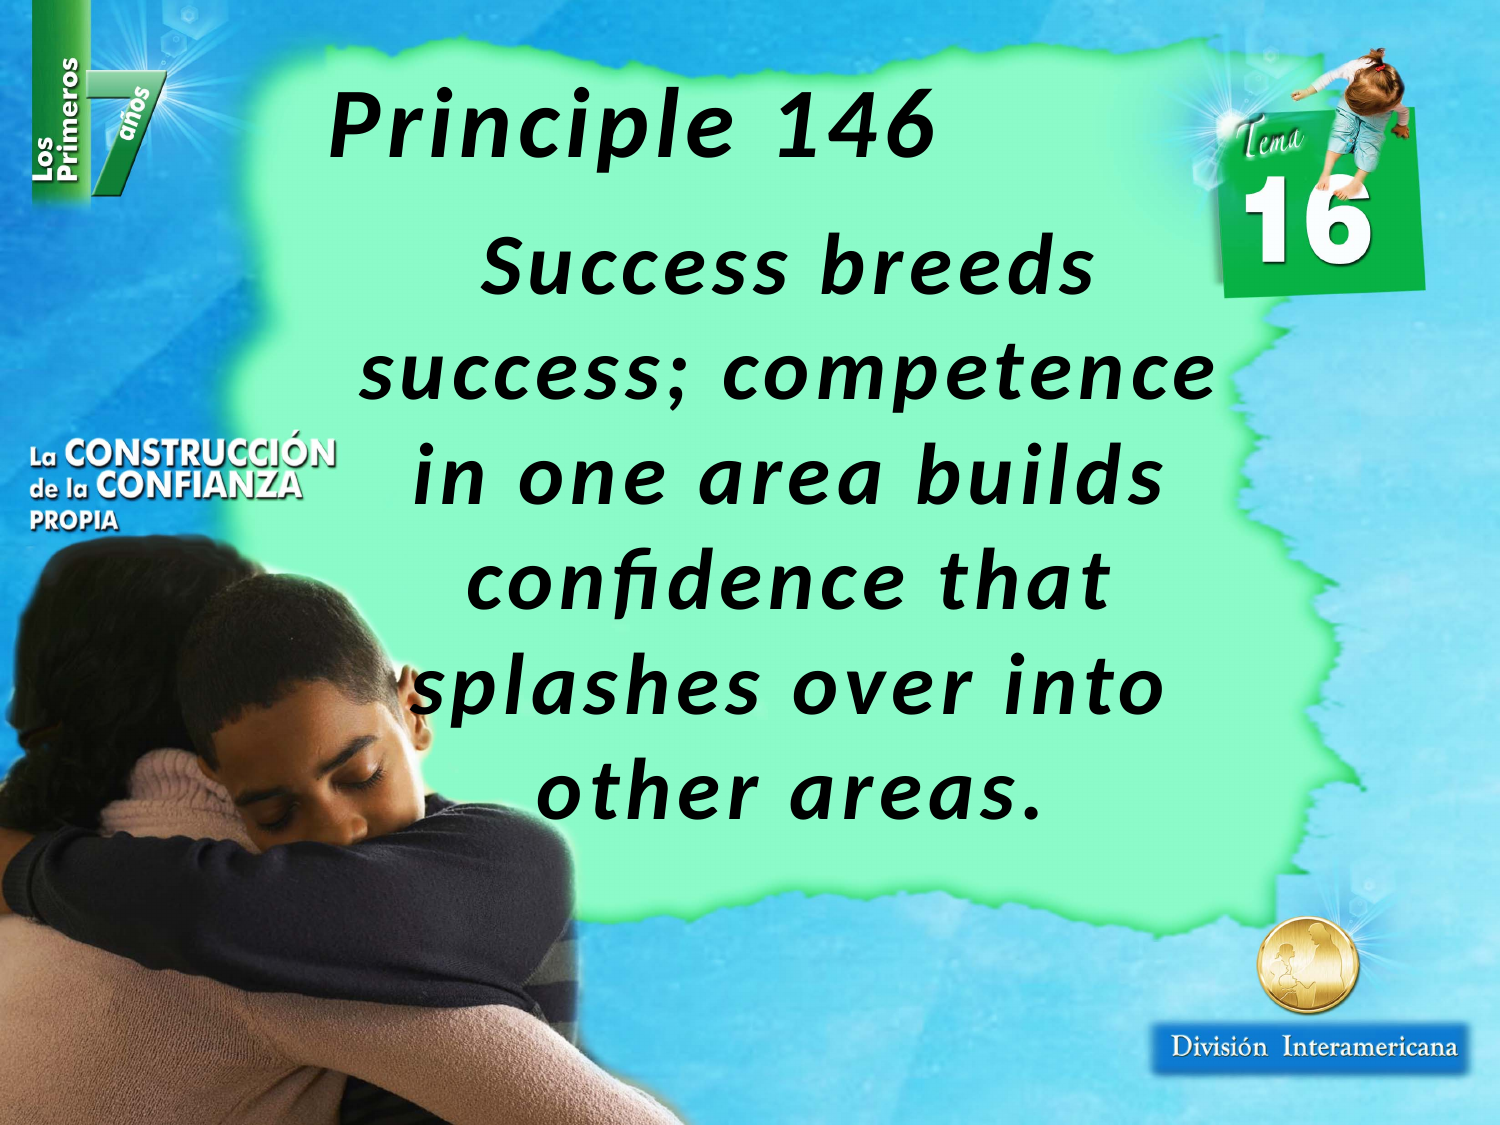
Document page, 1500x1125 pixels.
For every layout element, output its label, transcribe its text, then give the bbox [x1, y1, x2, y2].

picture [0, 0, 1500, 1125]
text_box Principle 146 Success breeds success; competence in one area builds confidence that splashes over into other areas. [312, 50, 1270, 845]
